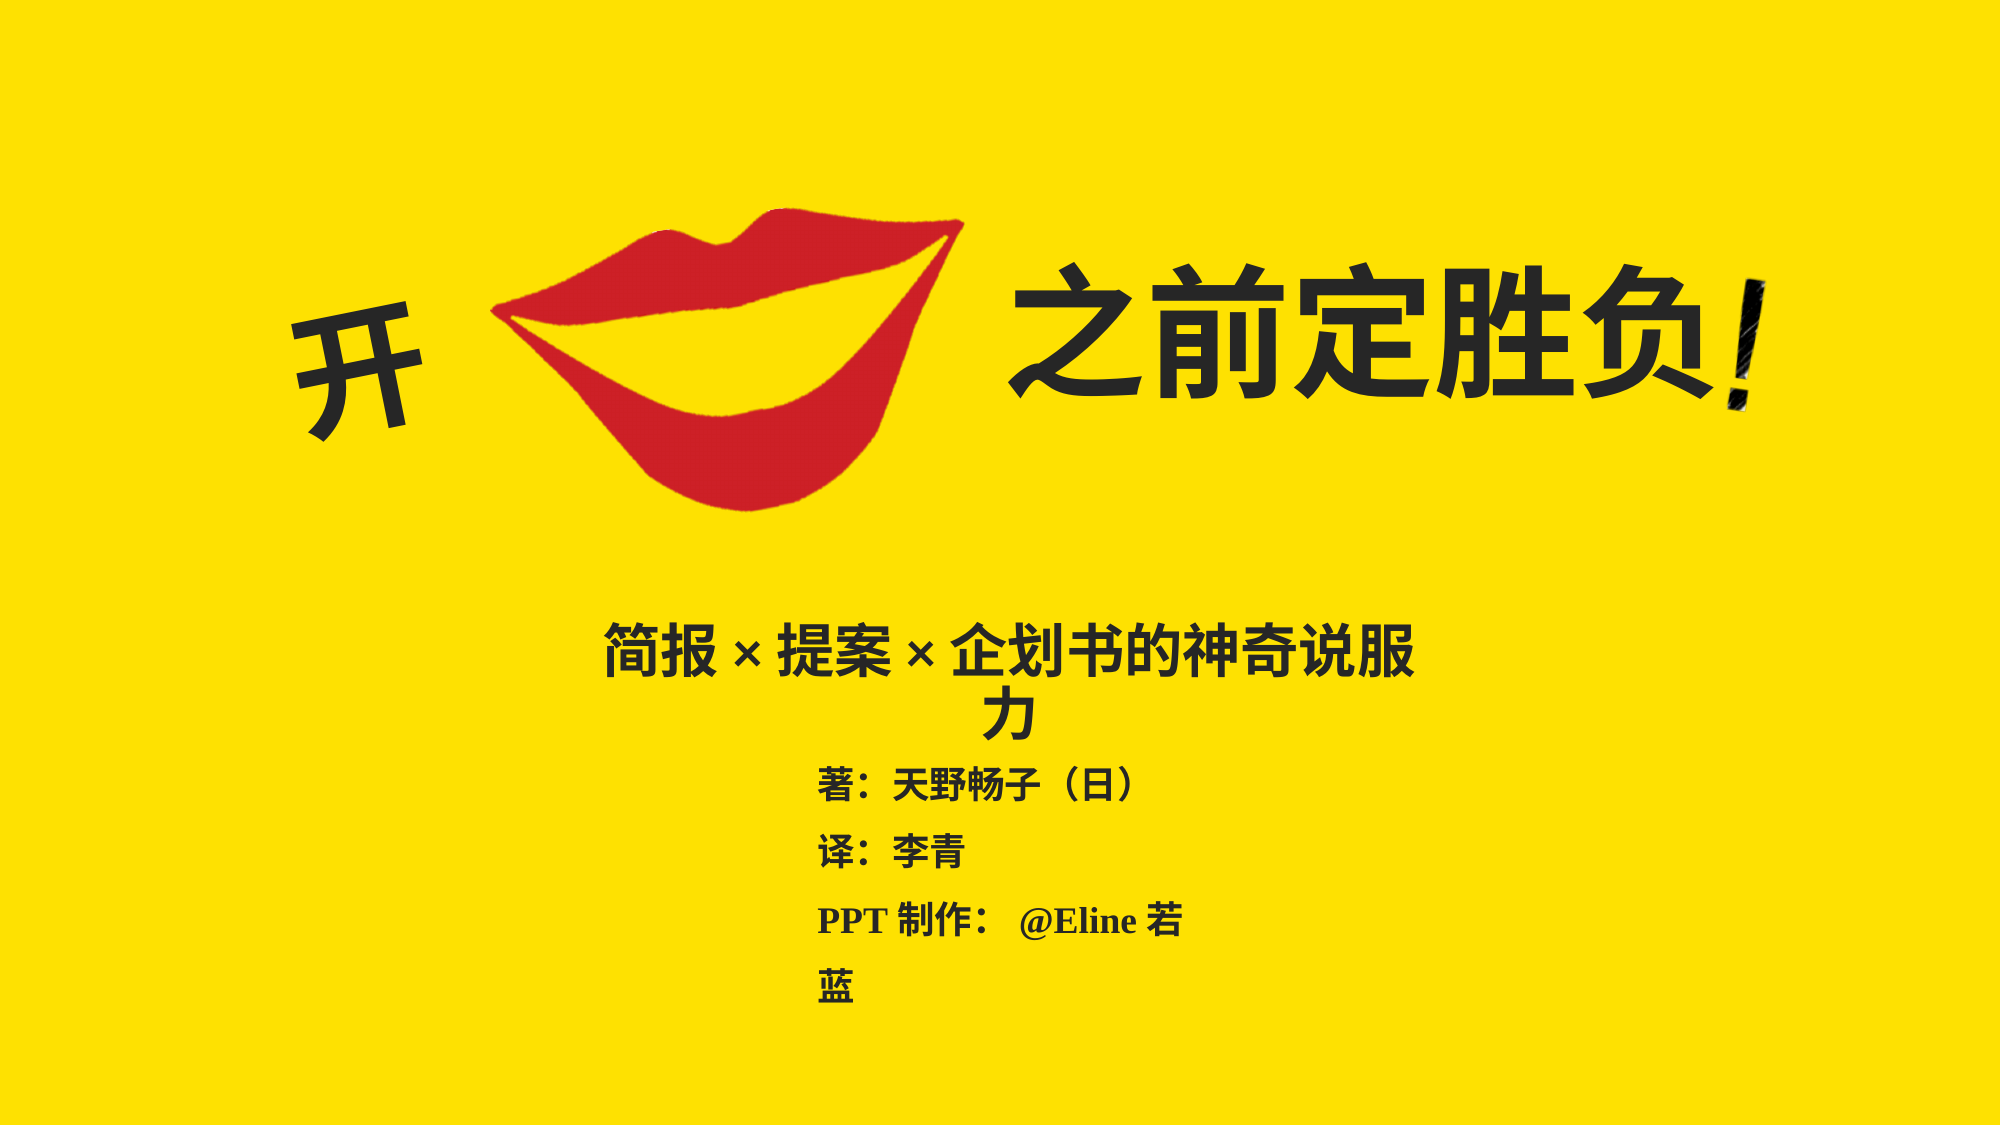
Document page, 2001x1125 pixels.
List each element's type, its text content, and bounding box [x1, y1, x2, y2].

picture [482, 176, 1009, 552]
subtitle 简报×提案×企划书的神奇说服力 [566, 615, 1453, 688]
text_box 著：天野畅子（日） 译：李青 PPT制作：@Eline若蓝 [802, 730, 1214, 1016]
title 之前定胜负 [987, 237, 1626, 425]
picture [1600, 166, 1881, 578]
text_box 开 [258, 255, 486, 471]
